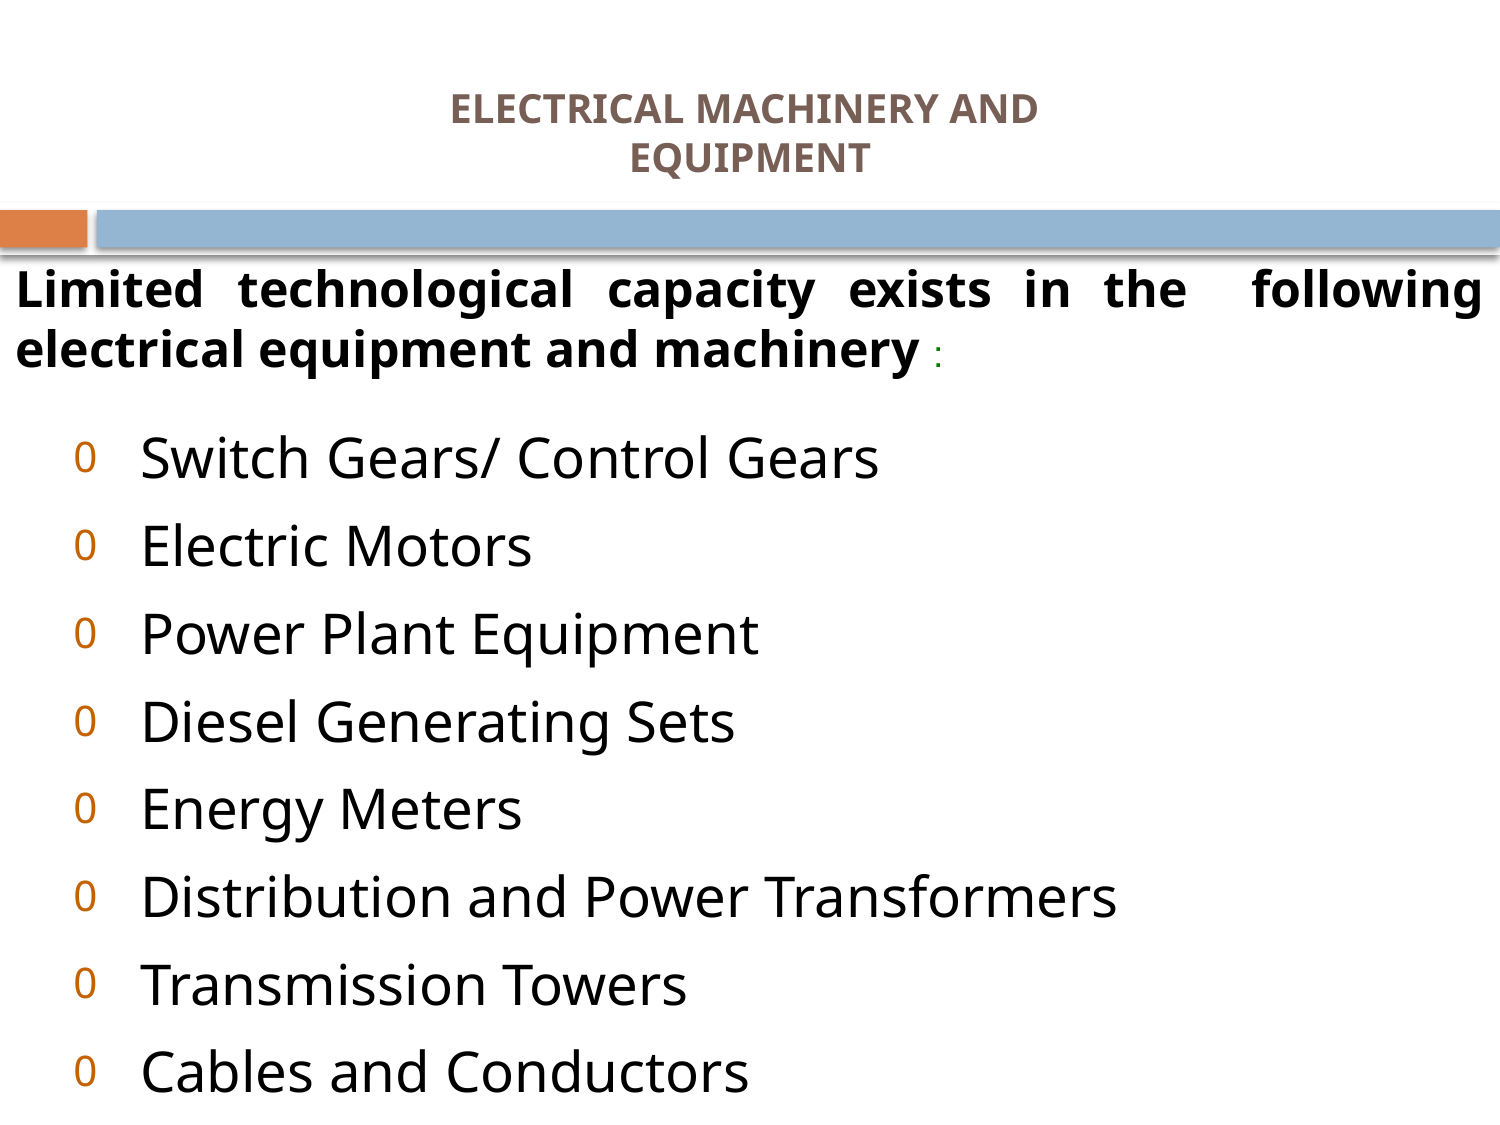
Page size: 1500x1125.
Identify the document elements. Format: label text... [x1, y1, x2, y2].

text_box Limited technological capacity exists in the following electrical equipment and machinery : Switch Gears/ Control Gears Electric Motors Power Plant Equipment Diesel Generating Sets Energy Meters Distribution and Power Transformers Transmission Towers Cables and Conductors [0, 249, 1500, 1112]
title ELECTRICAL MACHINERY AND EQUIPMENT [0, 75, 1500, 238]
